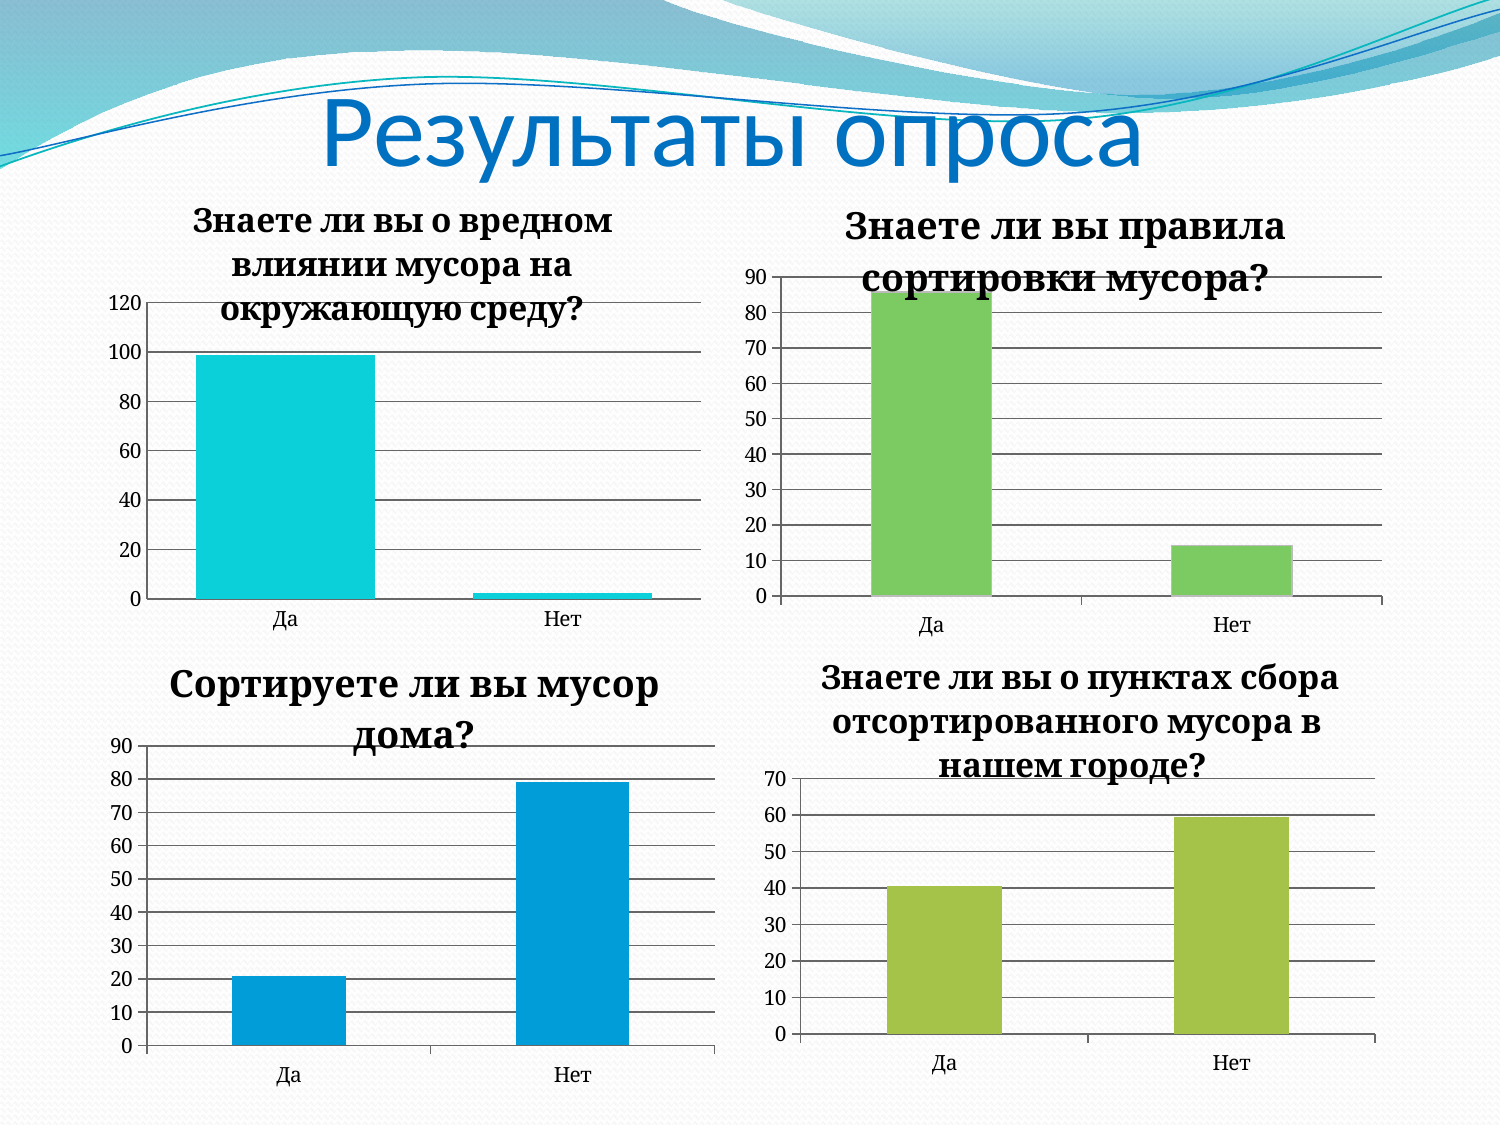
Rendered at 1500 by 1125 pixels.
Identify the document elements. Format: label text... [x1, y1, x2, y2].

title Результаты опроса [58, 0, 1409, 188]
chart [58, 187, 1407, 1091]
